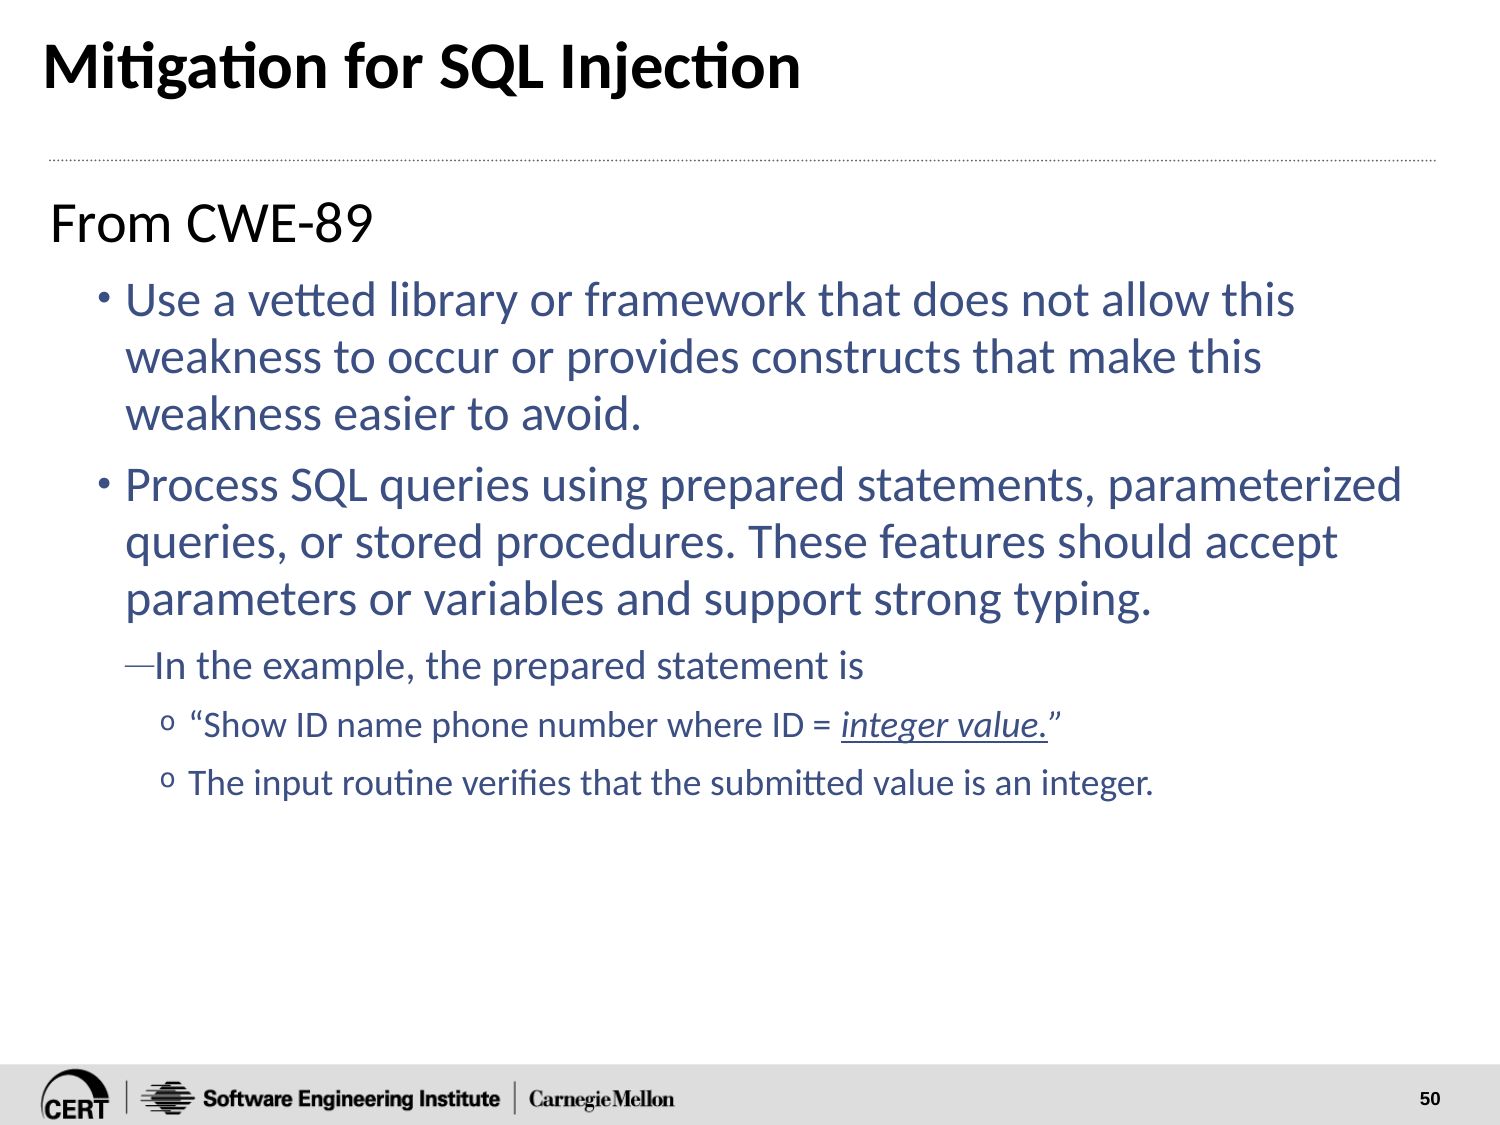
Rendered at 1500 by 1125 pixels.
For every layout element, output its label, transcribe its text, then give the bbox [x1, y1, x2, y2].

title Mitigation for SQL Injection [42, 37, 1434, 155]
list From CWE-89 Use a vetted library or framework that does not allow this weakness to occur or provides constructs that make this weakness easier to avoid. Process SQL queries using prepared statements, parameterized queries, or stored procedures. These features should accept parameters or variables and support strong typing. In the example, the prepared statement is “Show ID name phone number where ID = integer value.” The input routine verifies that the submitted value is an integer. [49, 187, 1438, 1001]
picture [24, 1065, 688, 1125]
